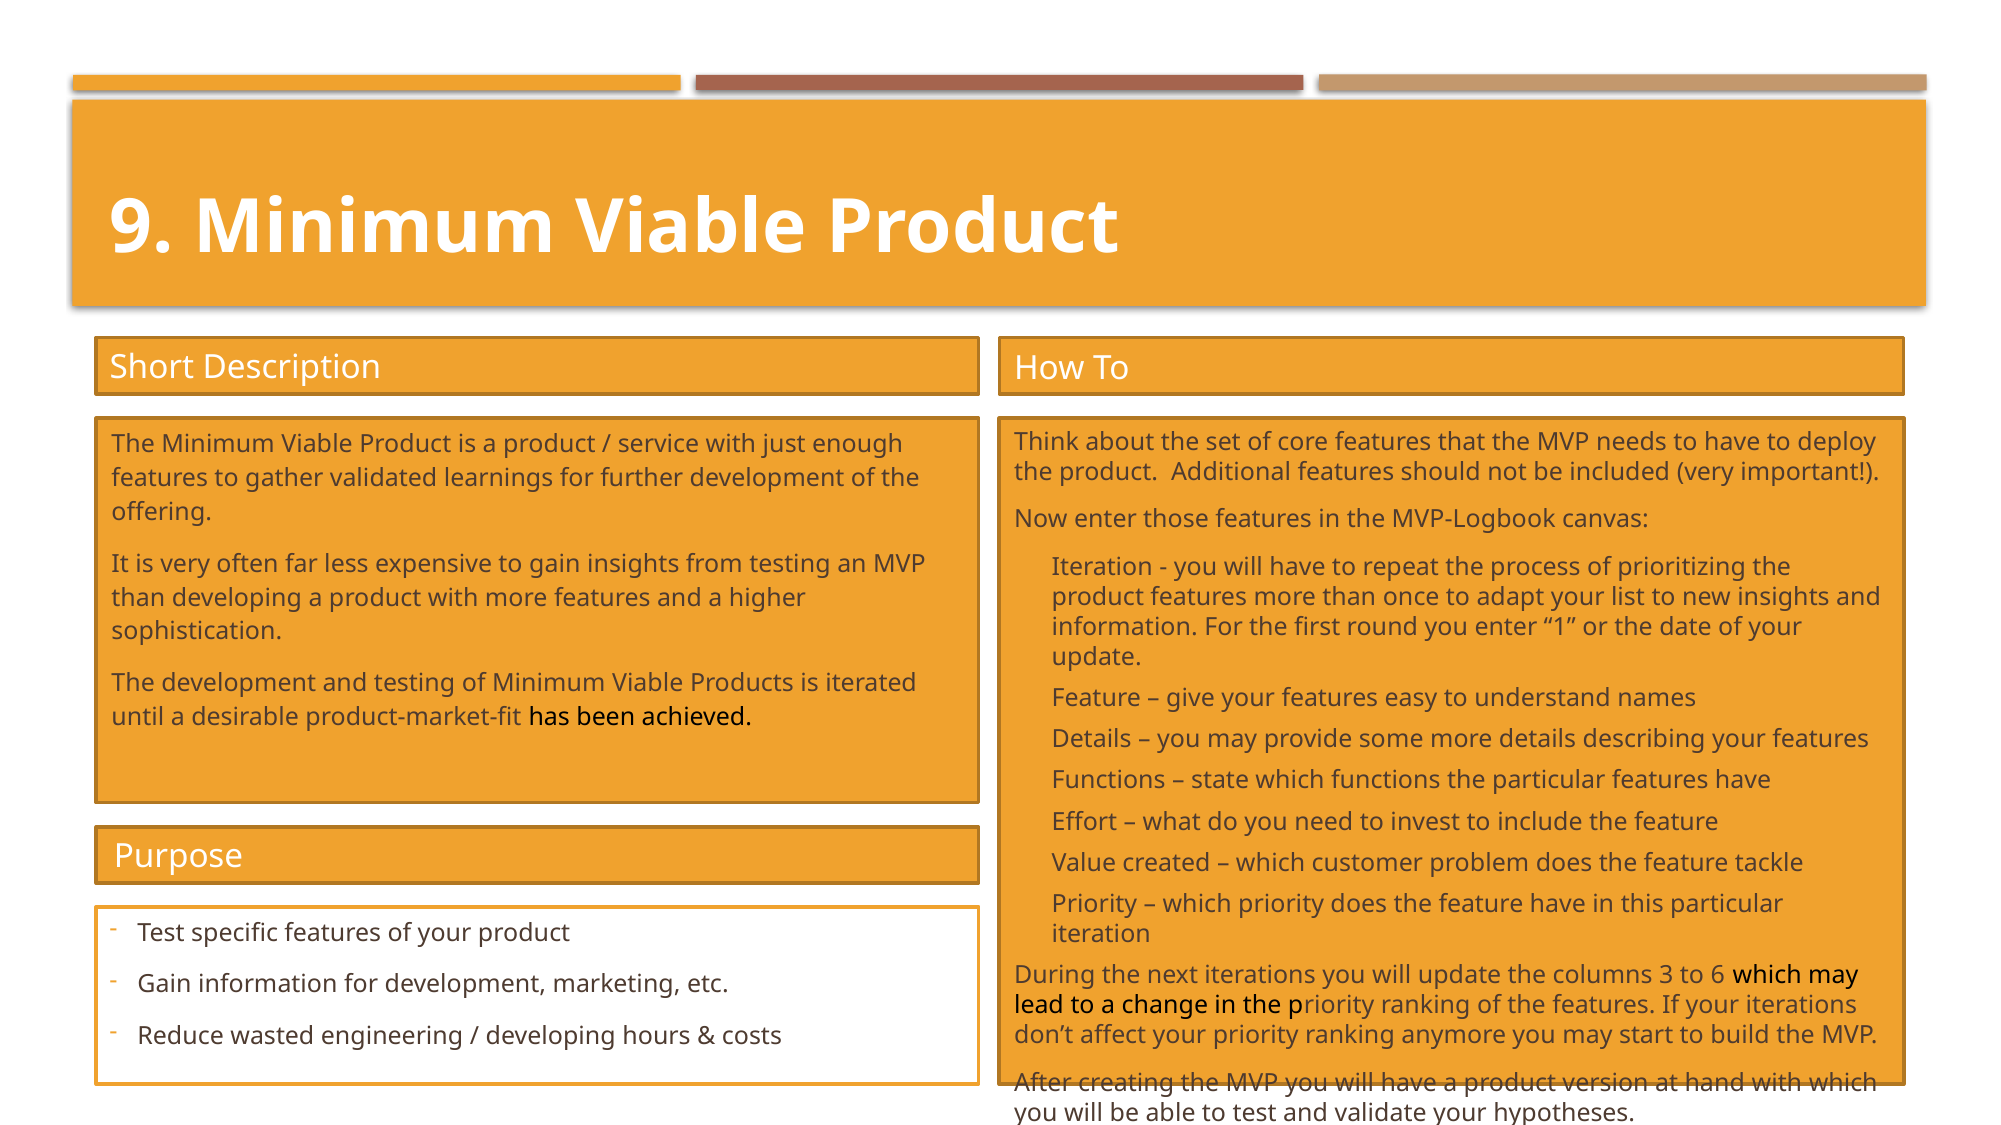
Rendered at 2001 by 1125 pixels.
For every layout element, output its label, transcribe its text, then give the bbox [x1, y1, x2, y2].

list Think about the set of core features that the MVP needs to have to deploy the product. Additional features should not be included (very important!). Now enter those features in the MVP-Logbook canvas: Iteration - you will have to repeat the process of prioritizing the product features more than once to adapt your list to new insights and information. For the first round you enter “1” or the date of your update. Feature – give your features easy to understand names Details – you may provide some more details describing your features Functions – state which functions the particular features have Effort – what do you need to invest to include the feature Value created – which customer problem does the feature tackle Priority – which priority does the feature have in this particular iteration During the next iterations you will update the columns 3 to 6 which may lead to a change in the priority ranking of the features. If your iterations don’t affect your priority ranking anymore you may start to build the MVP. After creating the MVP you will have a product version at hand with which you will be able to test and validate your hypotheses. [999, 418, 1904, 1085]
list The Minimum Viable Product is a product / service with just enough features to gather validated learnings for further development of the offering. It is very often far less expensive to gain insights from testing an MVP than developing a product with more features and a higher sophistication. The development and testing of Minimum Viable Products is iterated until a desirable product-market-fit has been achieved. [96, 418, 979, 803]
list Short Description [94, 337, 977, 394]
list Purpose [98, 826, 982, 883]
title 9. Minimum Viable Product [94, 119, 1904, 282]
list How To [999, 338, 1904, 395]
list Test specific features of your product Gain information for development, marketing, etc. Reduce wasted engineering / developing hours & costs [94, 906, 977, 1085]
